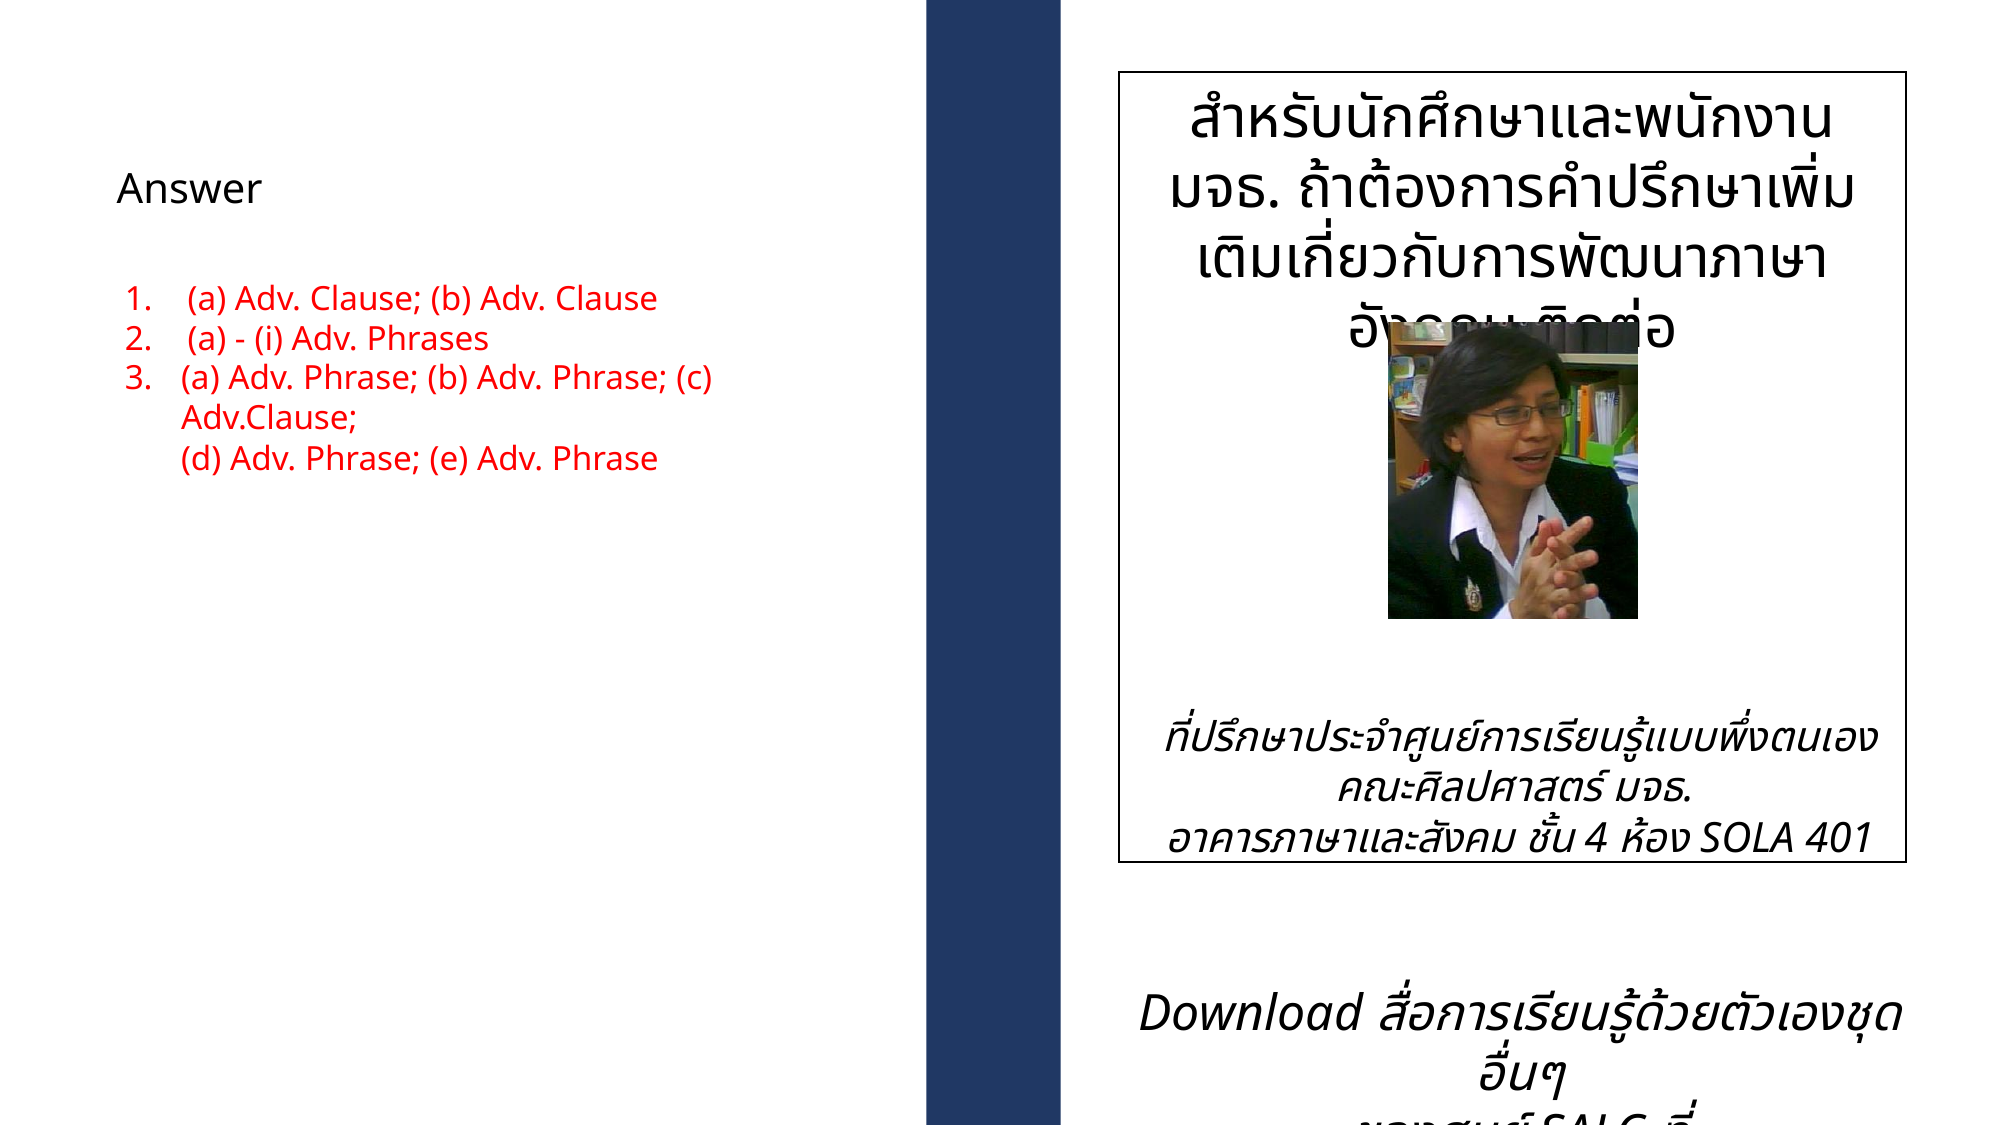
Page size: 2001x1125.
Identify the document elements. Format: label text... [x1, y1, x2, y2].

text_box สำหรับนักศึกษาและพนักงาน มจธ. ถ้าต้องการคำปรึกษาเพิ่มเติมเกี่ยวกับการพัฒนาภาษาอังกฤษ ติดต่อ [1118, 71, 1907, 863]
picture [1388, 322, 1638, 619]
text_box [925, 0, 1062, 1125]
text_box 1. (a) Adv. Clause; (b) Adv. Clause 2. (a) - (i) Adv. Phrases (a) Adv. Phrase; (b) Adv. Phrase; (c) Adv.Clause; (d) Adv. Phrase; (e) Adv. Phrase [109, 269, 829, 484]
text_box Answer [64, 154, 829, 269]
text_box ที่ปรึกษาประจำศูนย์การเรียนรู้แบบพึ่งตนเอง คณะศิลปศาสตร์ มจธ. อาคารภาษาและสังคม ชั้น 4 ห้อง SOLA 401 Download สื่อการเรียนรู้ด้วยตัวเองชุดอื่นๆ ของศูนย์ SALC ที่ http://kmuttsalc.wikispaces.com [1119, 702, 1921, 1125]
